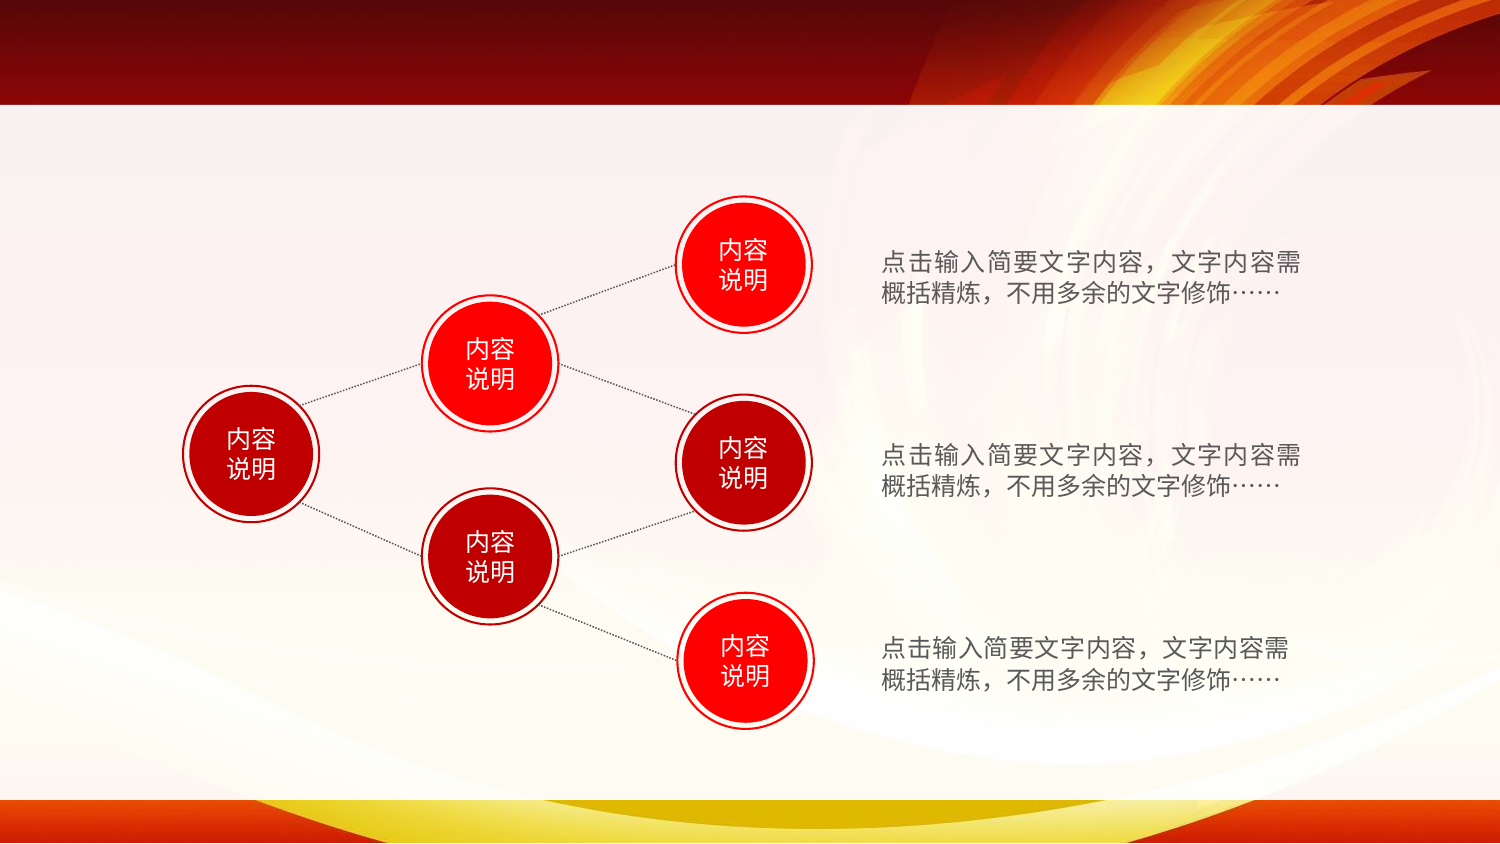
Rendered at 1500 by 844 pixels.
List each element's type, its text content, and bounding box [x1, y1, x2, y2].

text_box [537, 264, 676, 316]
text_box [675, 394, 813, 531]
text_box 点击输入简要文字内容，文字内容需概括精炼，不用多余的文字修饰…… [866, 430, 1317, 508]
text_box 点击输入简要文字内容，文字内容需概括精炼，不用多余的文字修饰…… [866, 624, 1306, 702]
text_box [557, 363, 696, 415]
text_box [298, 363, 423, 406]
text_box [557, 510, 696, 557]
picture [0, 800, 1500, 843]
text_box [182, 385, 320, 523]
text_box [298, 501, 423, 557]
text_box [675, 196, 813, 334]
text_box 点击输入简要文字内容，文字内容需概括精炼，不用多余的文字修饰…… [866, 237, 1317, 315]
picture [0, 0, 1500, 104]
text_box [677, 592, 815, 730]
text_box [538, 604, 678, 661]
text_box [421, 295, 559, 432]
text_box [421, 488, 559, 625]
